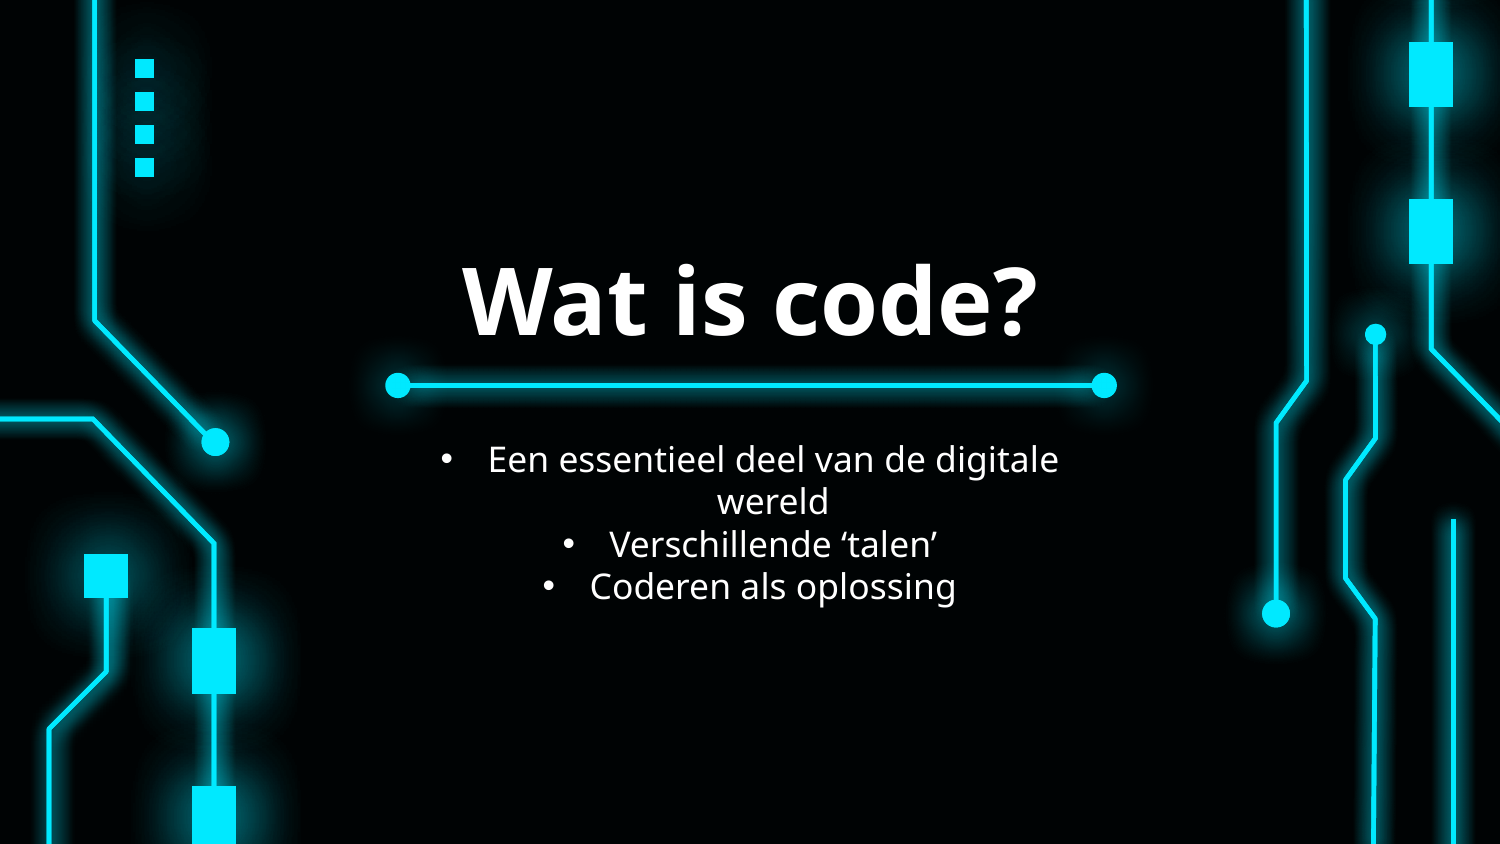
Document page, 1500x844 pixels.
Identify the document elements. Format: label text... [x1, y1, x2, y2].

title Wat is code? [384, 226, 1116, 330]
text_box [386, 374, 1116, 397]
subtitle Een essentieel deel van de digitale wereld Verschillende ‘talen’ Coderen als oplossing [401, 421, 1099, 620]
